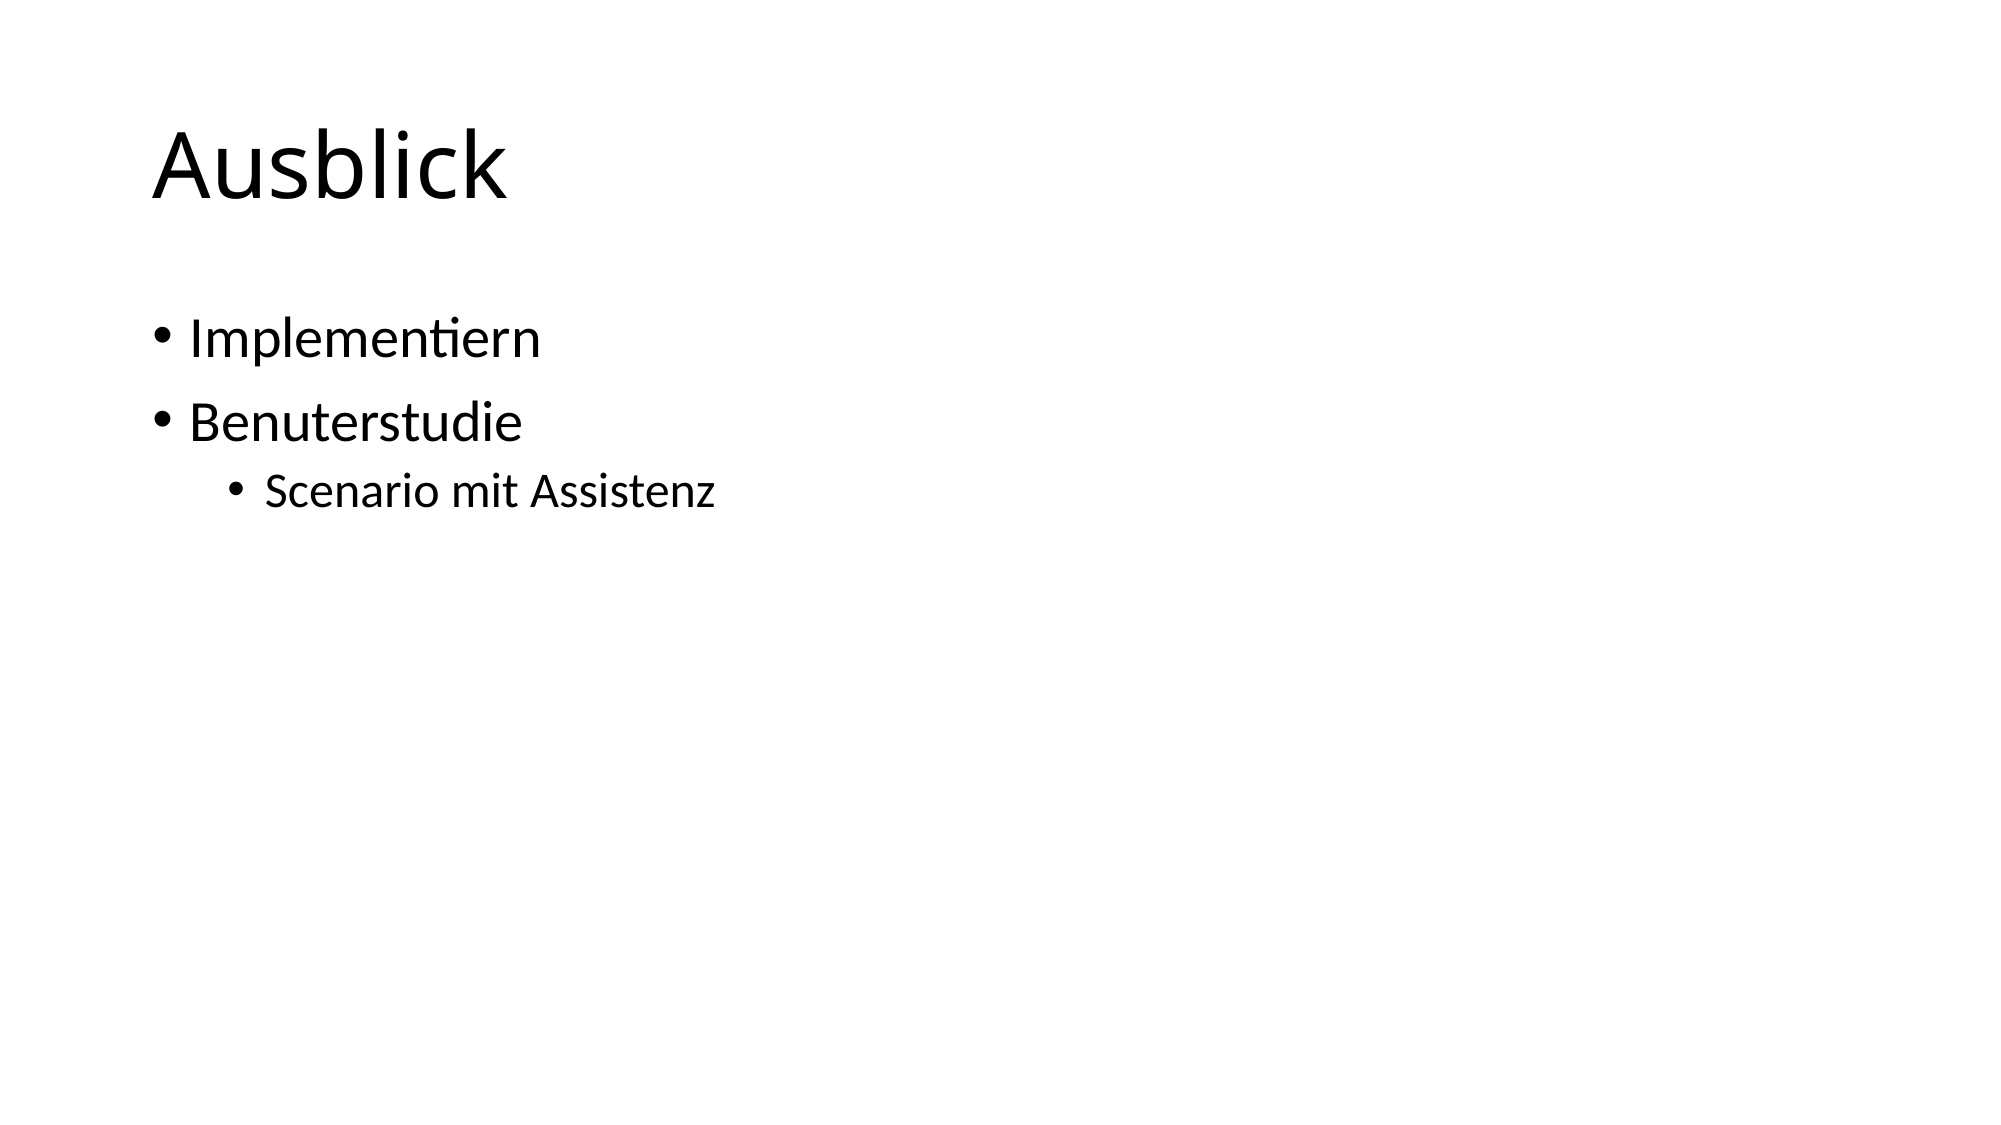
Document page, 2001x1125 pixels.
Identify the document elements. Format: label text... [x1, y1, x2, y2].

list Implementiern Benuterstudie Scenario mit Assistenz [137, 299, 1863, 1014]
title Ausblick [137, 59, 1863, 278]
